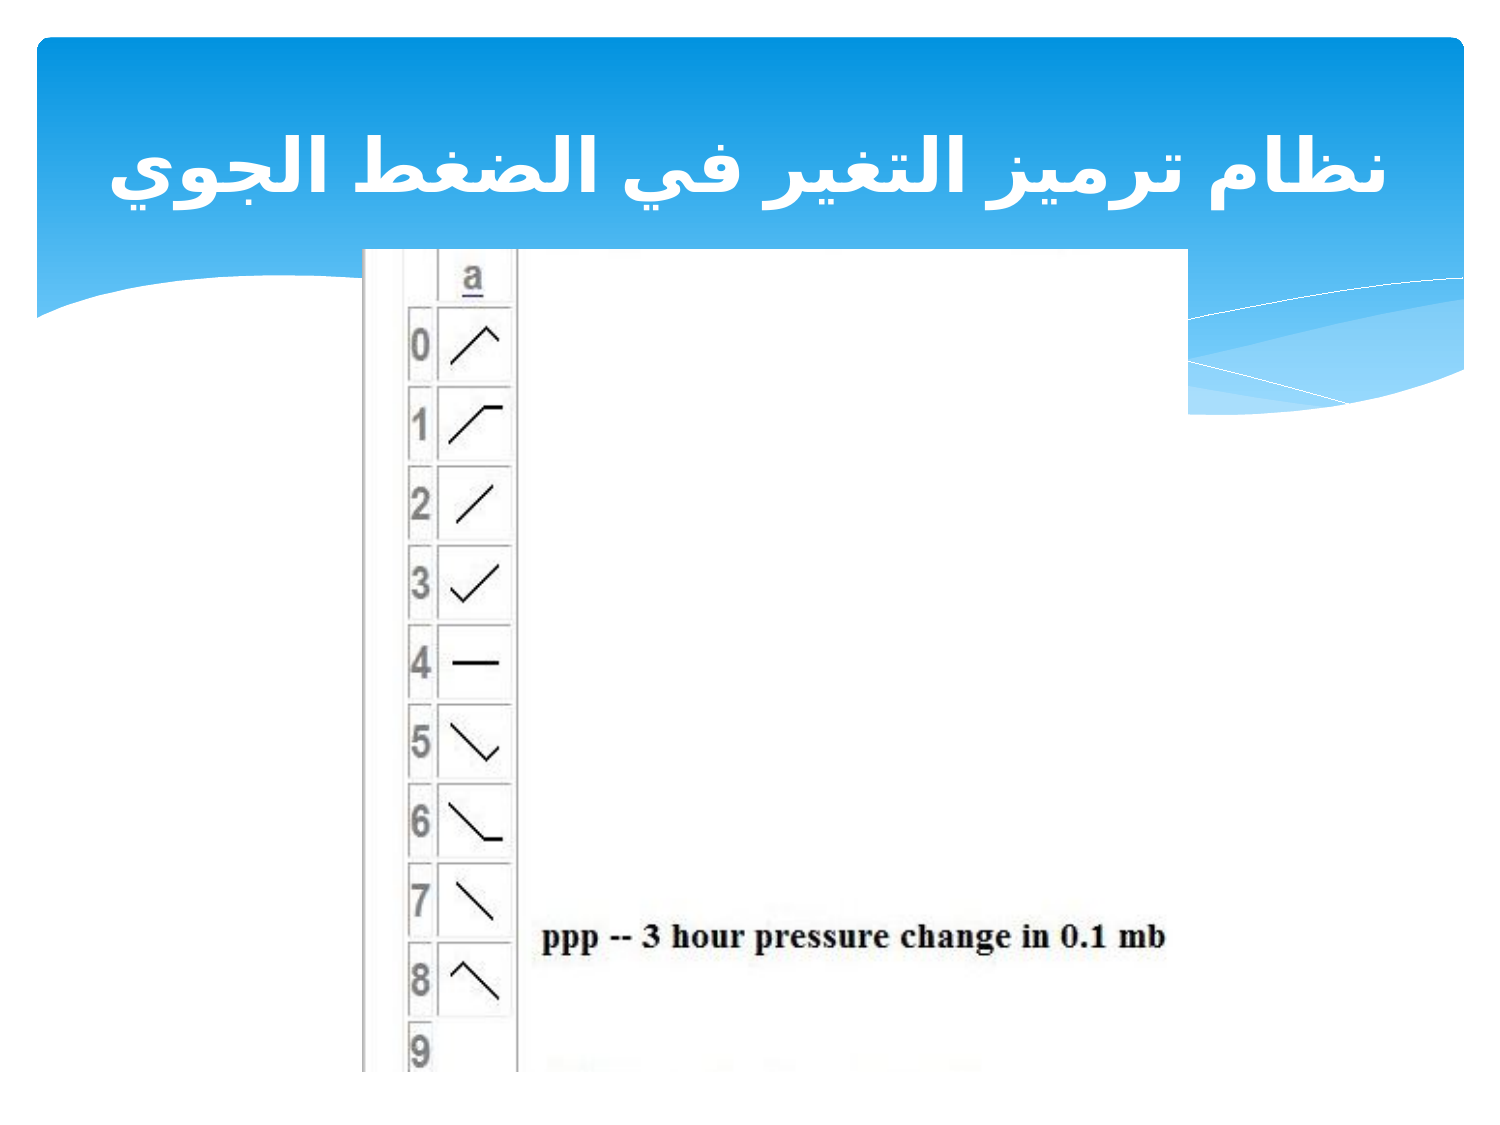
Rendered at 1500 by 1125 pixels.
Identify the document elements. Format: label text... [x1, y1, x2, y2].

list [362, 249, 1188, 1072]
title نظام ترميز التغير في الضغط الجوي [75, 87, 1425, 238]
